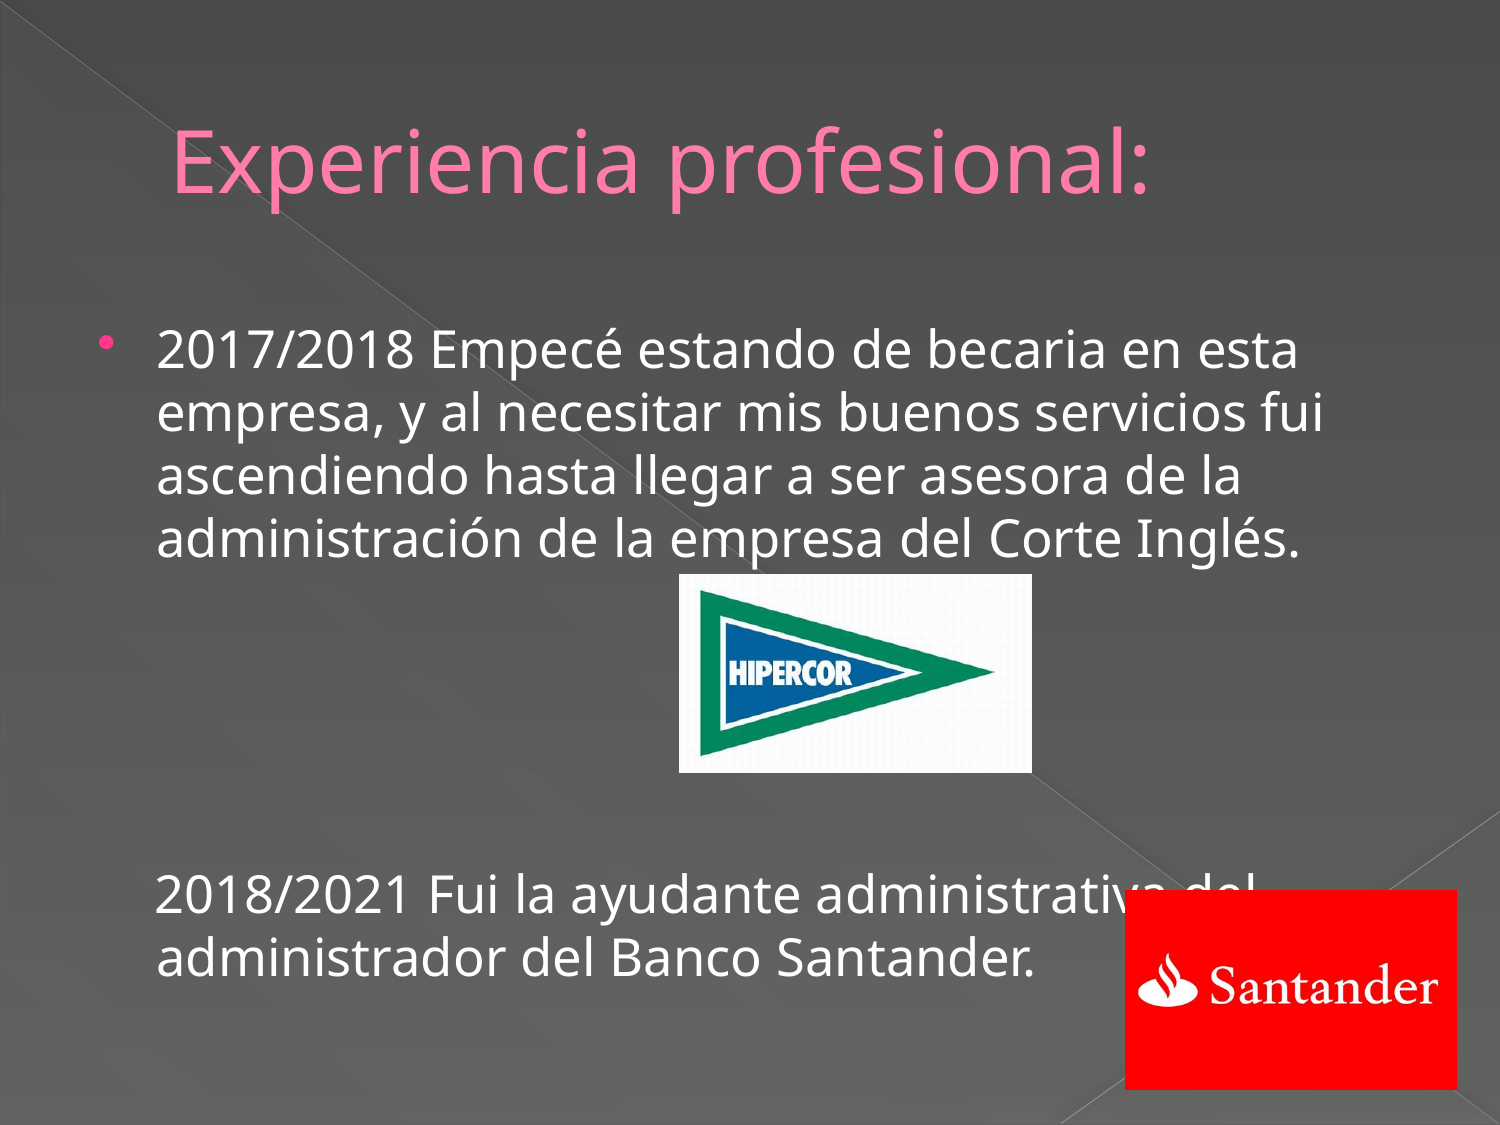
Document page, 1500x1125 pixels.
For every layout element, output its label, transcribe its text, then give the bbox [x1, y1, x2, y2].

list 2017/2018 Empecé estando de becaria en esta empresa, y al necesitar mis buenos servicios fui ascendiendo hasta llegar a ser asesora de la administración de la empresa del Corte Inglés. 2018/2021 Fui la ayudante administrativa del administrador del Banco Santander. [75, 308, 1425, 1059]
picture [679, 573, 1032, 773]
picture [1124, 890, 1458, 1091]
title Experiencia profesional: [75, 43, 1425, 274]
